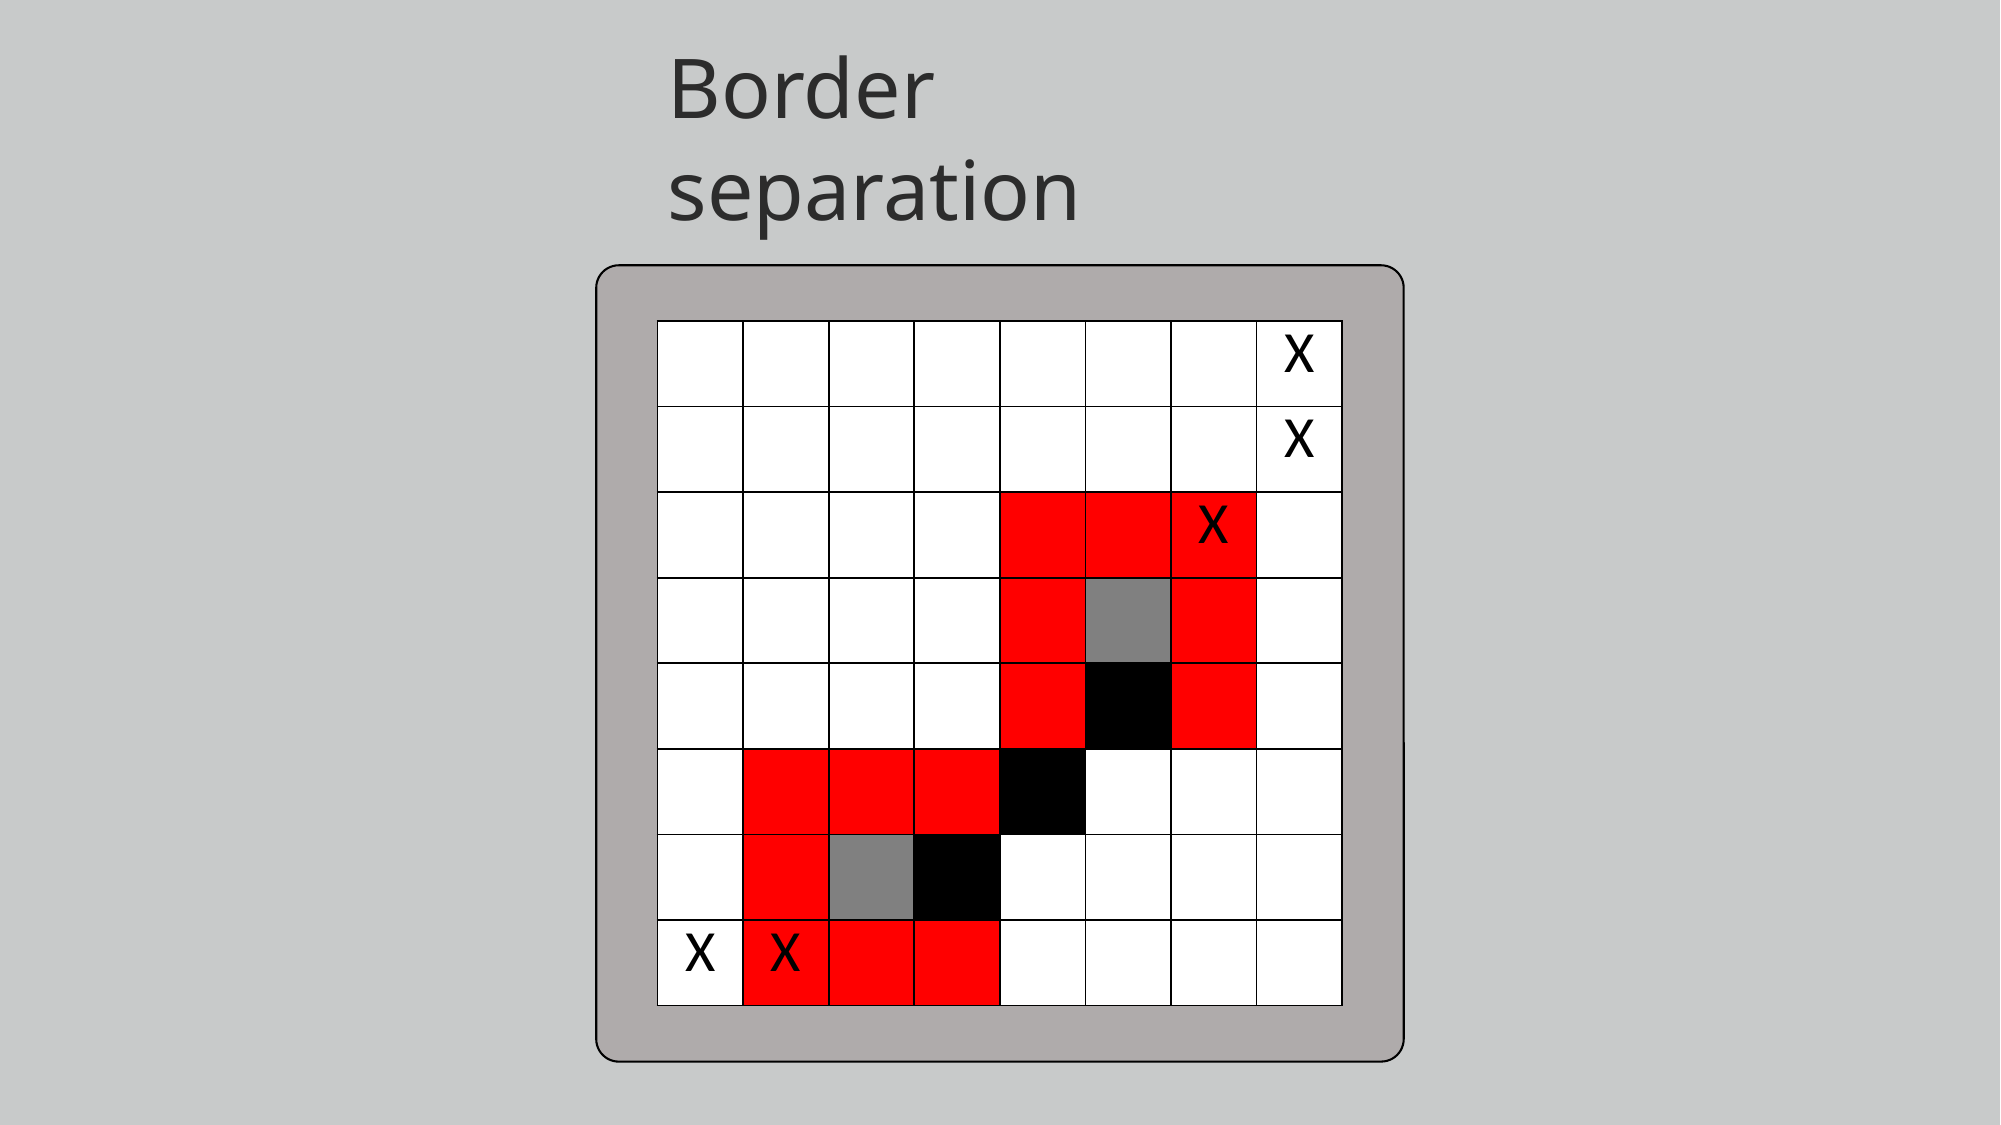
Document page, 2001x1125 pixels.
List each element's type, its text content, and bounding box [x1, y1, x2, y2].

table_cell [915, 664, 999, 748]
table_cell X [1172, 493, 1256, 577]
table_cell [744, 493, 828, 577]
table_cell [1001, 835, 1085, 919]
table_cell [1172, 579, 1256, 662]
table_cell [658, 407, 742, 491]
table_cell [658, 750, 742, 834]
table_cell [1172, 750, 1256, 834]
table_cell X [744, 921, 828, 1005]
table_cell [915, 921, 999, 1005]
table_cell [1086, 921, 1170, 1005]
table_cell [1172, 921, 1256, 1005]
table_cell [1001, 664, 1085, 748]
table_cell [1001, 750, 1085, 834]
table_cell X [658, 921, 742, 1005]
table_cell [1257, 750, 1341, 834]
table_cell [1257, 664, 1341, 748]
table_header [1086, 322, 1170, 406]
table_cell [1086, 579, 1170, 662]
table_cell [1086, 835, 1170, 919]
table_cell [830, 407, 913, 491]
table_cell [658, 493, 742, 577]
table_cell [1257, 835, 1341, 919]
table_cell [1086, 407, 1170, 491]
table_cell [1172, 664, 1256, 748]
table_cell [915, 835, 999, 919]
table_cell [744, 664, 828, 748]
table_cell [1172, 407, 1256, 491]
table_cell [1257, 493, 1341, 577]
table_header [830, 322, 913, 406]
table_cell [1086, 493, 1170, 577]
table_cell [830, 579, 913, 662]
table_header [1172, 322, 1256, 406]
table_cell [1257, 579, 1341, 662]
table_cell [1086, 750, 1170, 834]
table_cell [915, 579, 999, 662]
table_header [915, 322, 999, 406]
table_cell [1001, 579, 1085, 662]
table_cell [1086, 664, 1170, 748]
text_box Border separation [652, 30, 1348, 248]
table_cell [1001, 493, 1085, 577]
table_cell [830, 921, 913, 1005]
table_cell [744, 835, 828, 919]
table_cell [830, 664, 913, 748]
table_cell [658, 835, 742, 919]
table_cell [1172, 835, 1256, 919]
table_cell [658, 579, 742, 662]
table_cell X [1257, 407, 1341, 491]
table_cell [1257, 921, 1341, 1005]
table_cell [744, 579, 828, 662]
table_cell [915, 493, 999, 577]
table_cell [915, 750, 999, 834]
table_cell [1001, 407, 1085, 491]
table_cell [744, 407, 828, 491]
table_cell [830, 750, 913, 834]
table_cell [915, 407, 999, 491]
table_cell [658, 664, 742, 748]
table_header [1001, 322, 1085, 406]
table_header X [1257, 322, 1341, 406]
table_cell [830, 493, 913, 577]
table_header [658, 322, 742, 406]
table_header [744, 322, 828, 406]
table_cell [830, 835, 913, 919]
table_cell [1001, 921, 1085, 1005]
table_cell [744, 750, 828, 834]
text_box [595, 264, 1405, 1063]
